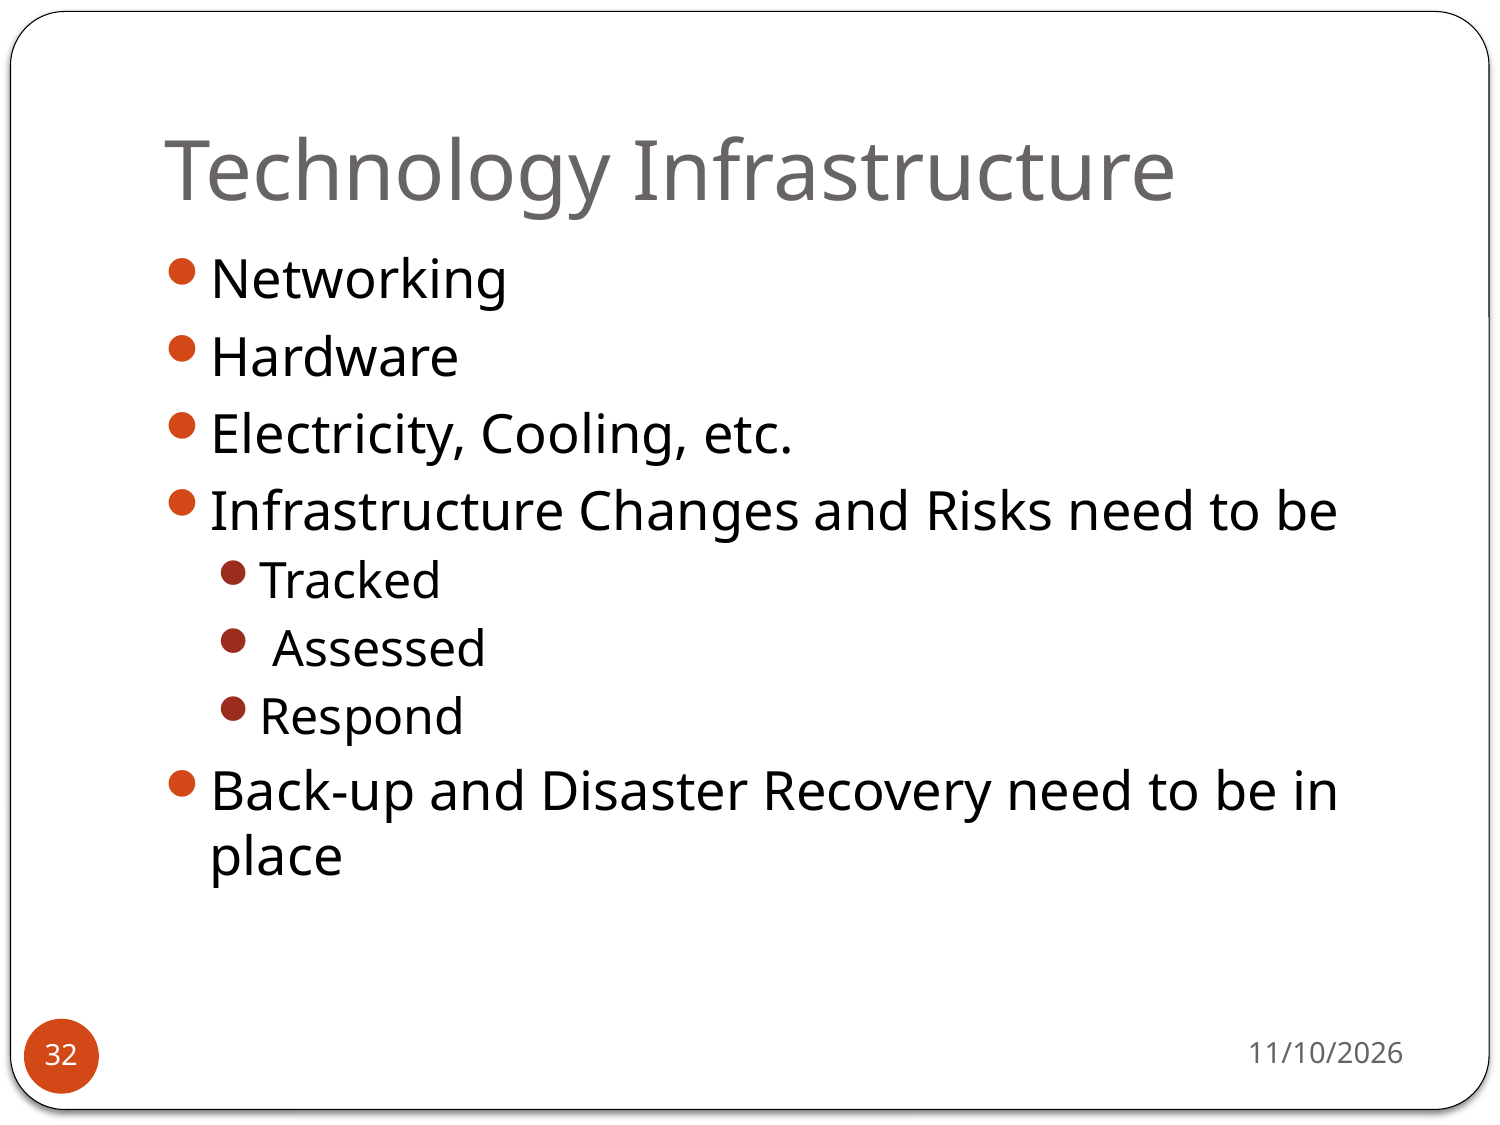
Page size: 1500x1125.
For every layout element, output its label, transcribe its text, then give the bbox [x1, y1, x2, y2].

title Technology Infrastructure [150, 45, 1425, 233]
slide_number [1012, 1015, 1419, 1094]
list Networking Hardware Electricity, Cooling, etc. Infrastructure Changes and Risks need to be Tracked Assessed Respond Back-up and Disaster Recovery need to be in place [150, 237, 1425, 988]
slide_number 32 [23, 1018, 99, 1094]
